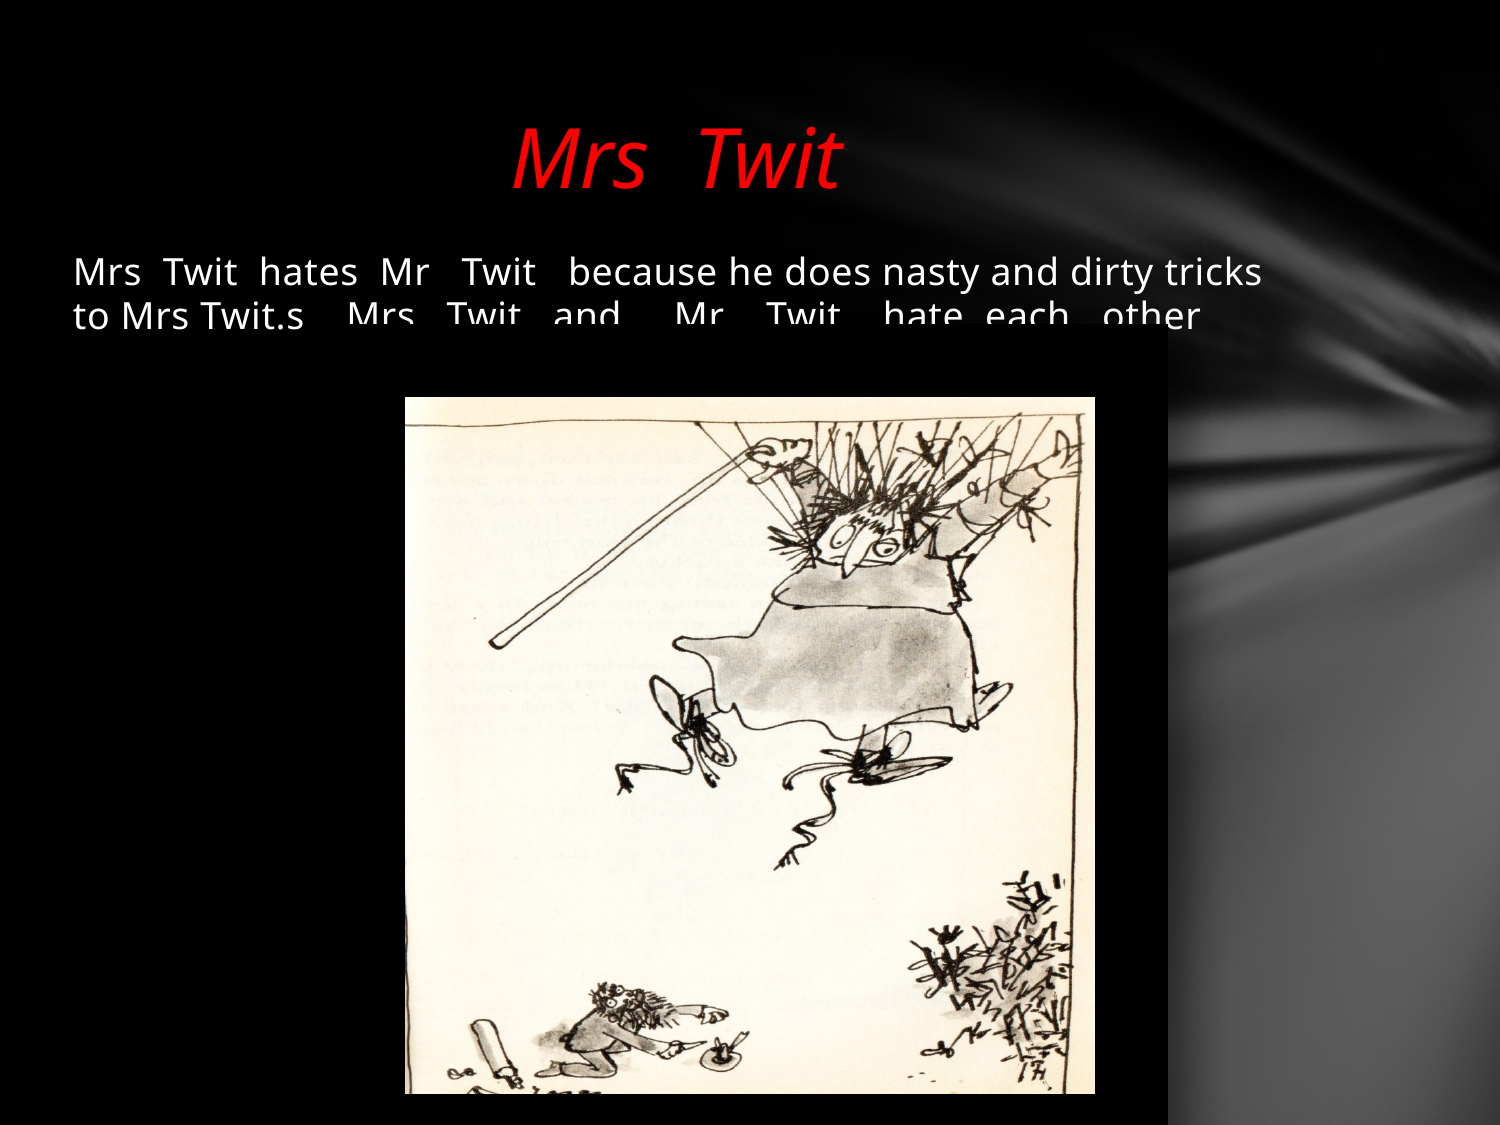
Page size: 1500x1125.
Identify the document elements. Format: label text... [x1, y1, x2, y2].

picture [404, 396, 1095, 1095]
title Mrs Twit [57, 37, 1318, 213]
list Mrs Twit hates Mr Twit because he does nasty and dirty tricks to Mrs Twit.s Mrs Twit and Mr Twit hate each other [57, 239, 1318, 1015]
